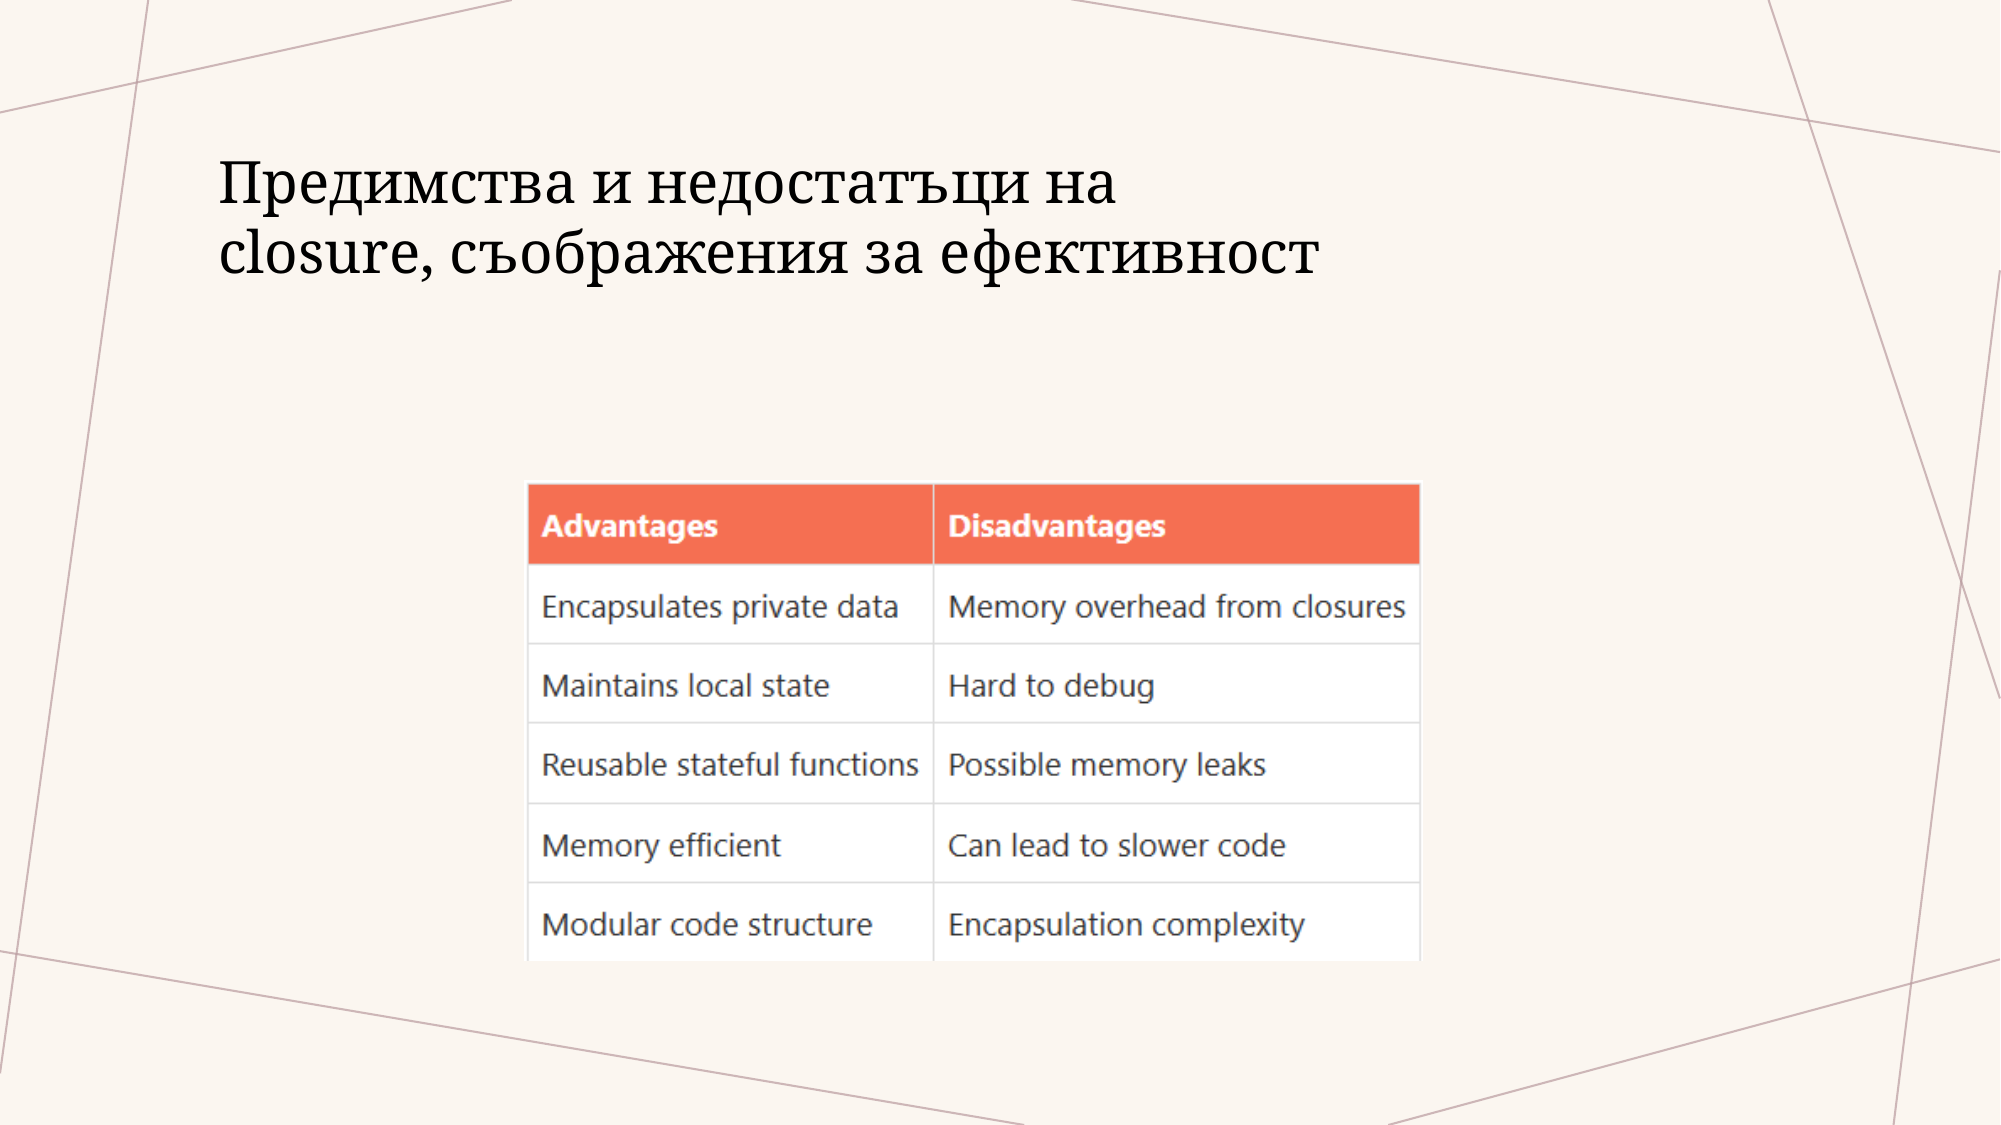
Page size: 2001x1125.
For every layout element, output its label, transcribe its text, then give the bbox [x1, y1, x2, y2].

picture [524, 480, 1423, 961]
text_box Предимства и недостатъци на closure, съображения за ефективност [203, 138, 1350, 363]
